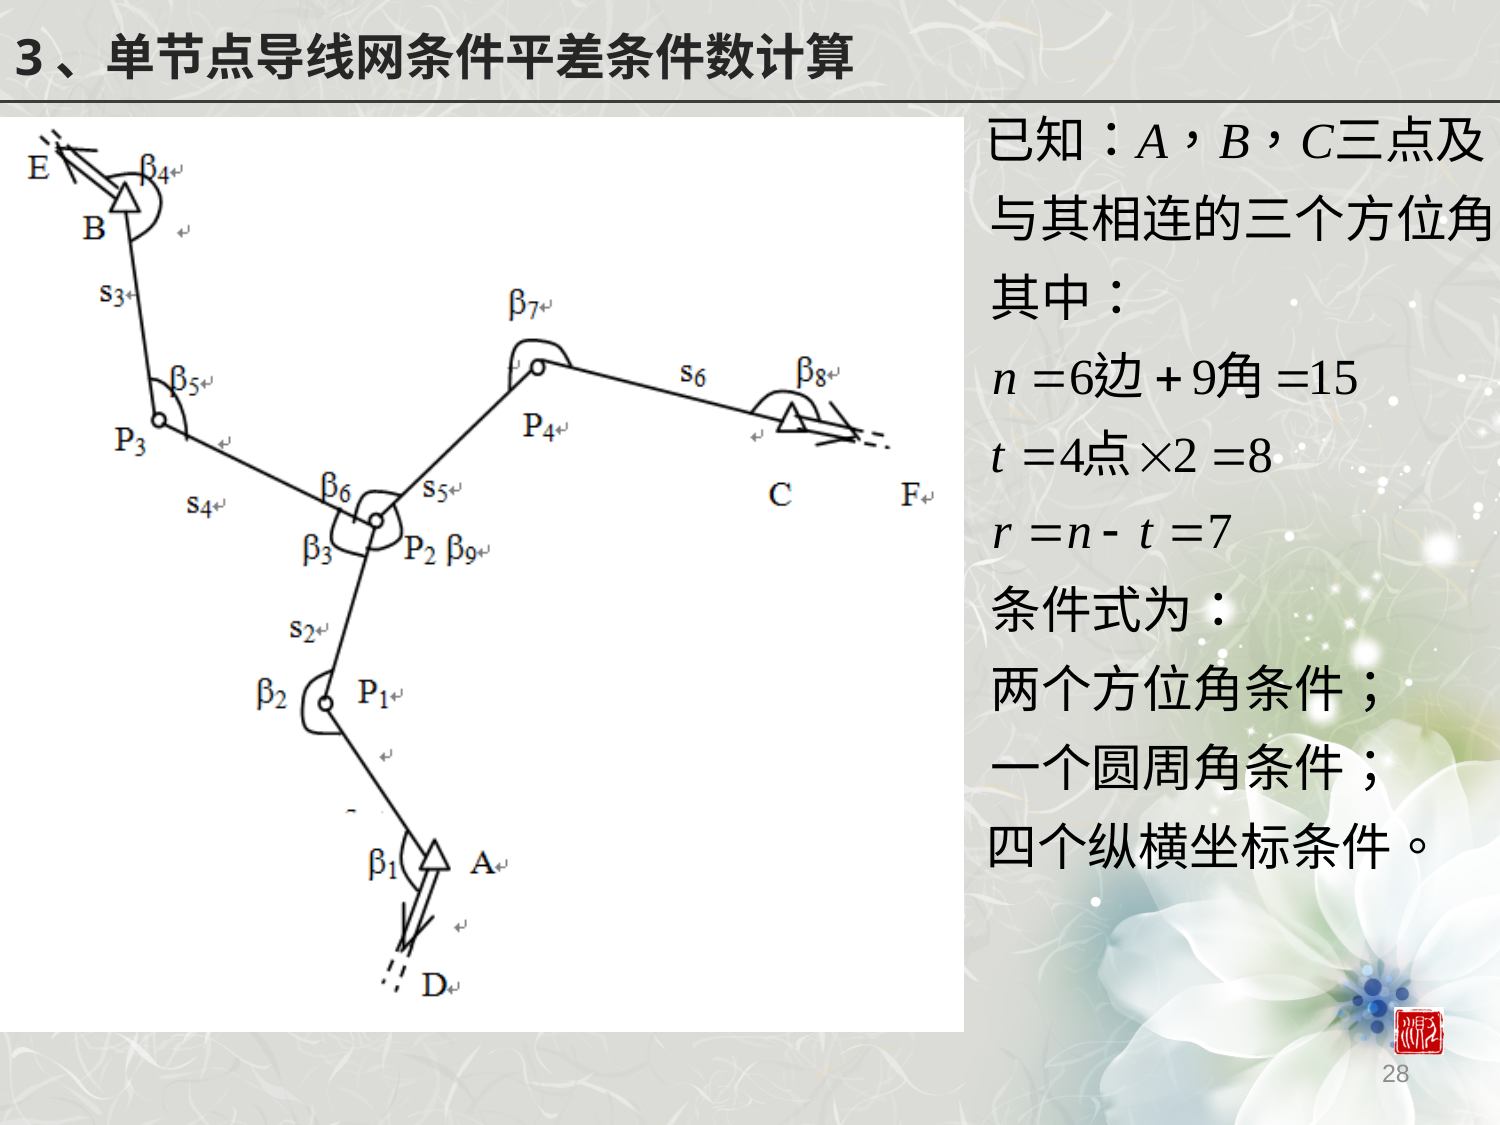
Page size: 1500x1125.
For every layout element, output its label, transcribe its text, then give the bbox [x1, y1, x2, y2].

text_box 3、单节点导线网条件平差条件数计算 [0, 0, 1289, 93]
slide_number 28 [1074, 1042, 1425, 1103]
picture [0, 0, 1500, 100]
picture [0, 103, 1500, 1125]
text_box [984, 105, 1500, 884]
